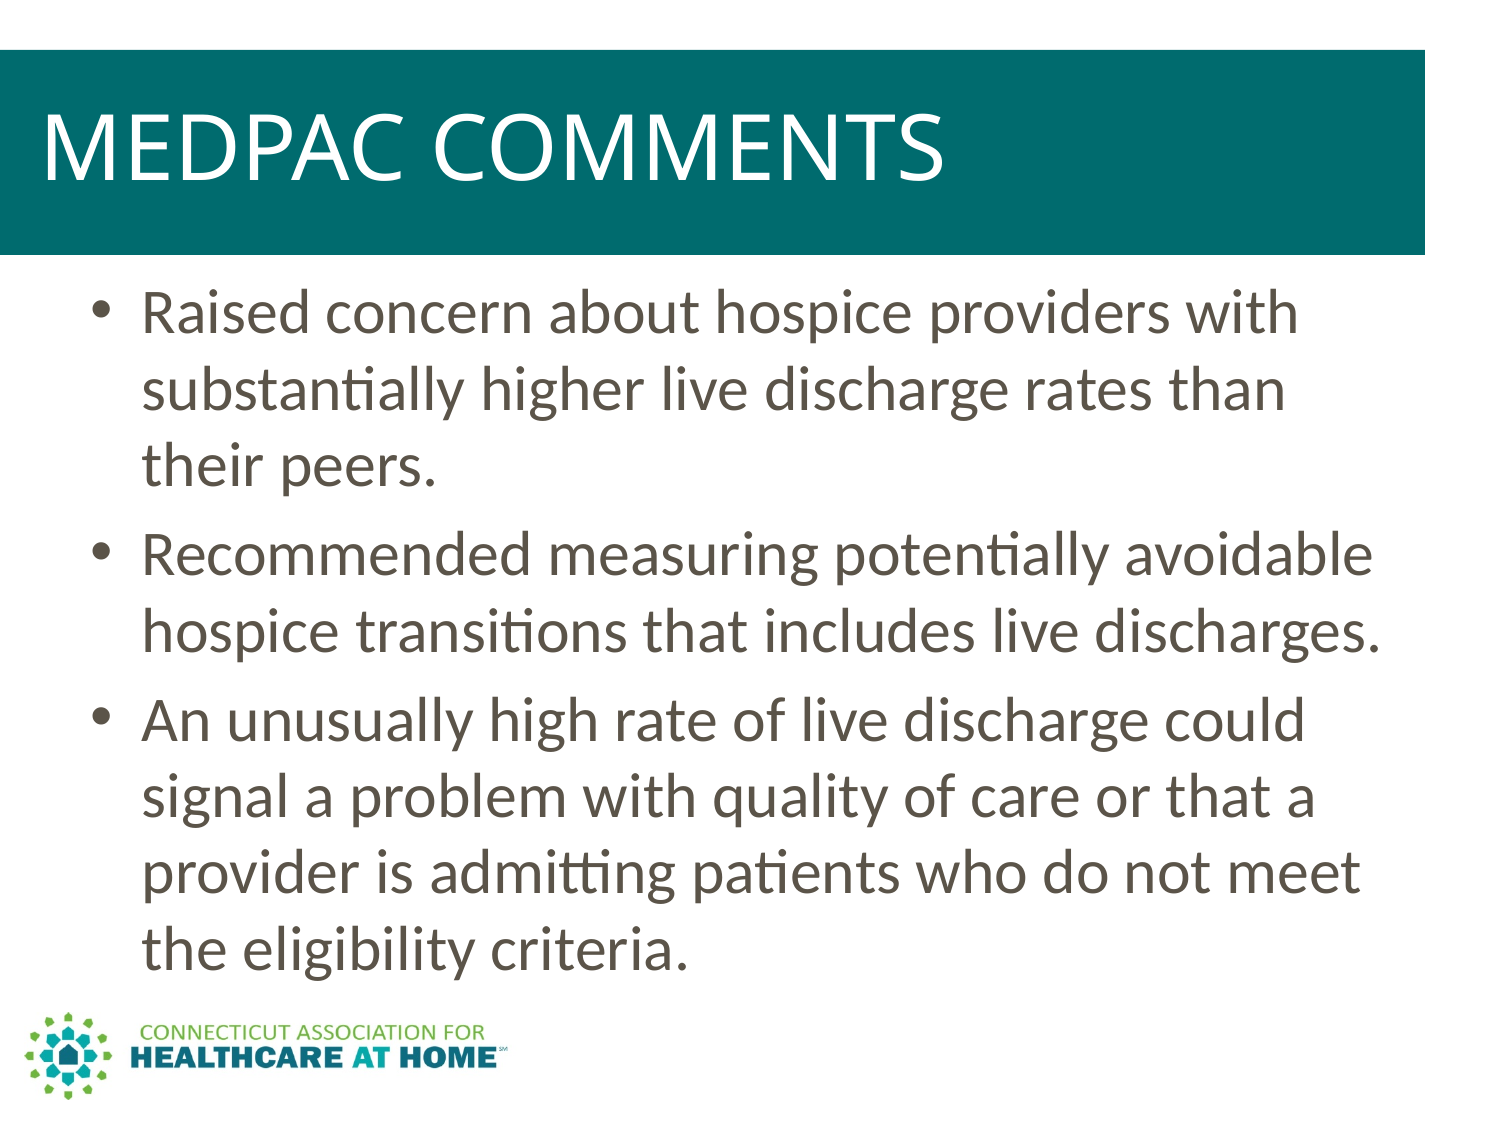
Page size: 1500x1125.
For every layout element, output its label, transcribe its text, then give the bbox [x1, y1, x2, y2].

text_box [0, 48, 1427, 257]
title MedPac Comments [24, 50, 1375, 238]
list Raised concern about hospice providers with substantially higher live discharge rates than their peers. Recommended measuring potentially avoidable hospice transitions that includes live discharges. An unusually high rate of live discharge could signal a problem with quality of care or that a provider is admitting patients who do not meet the eligibility criteria. [75, 262, 1425, 1005]
picture [24, 1012, 520, 1101]
